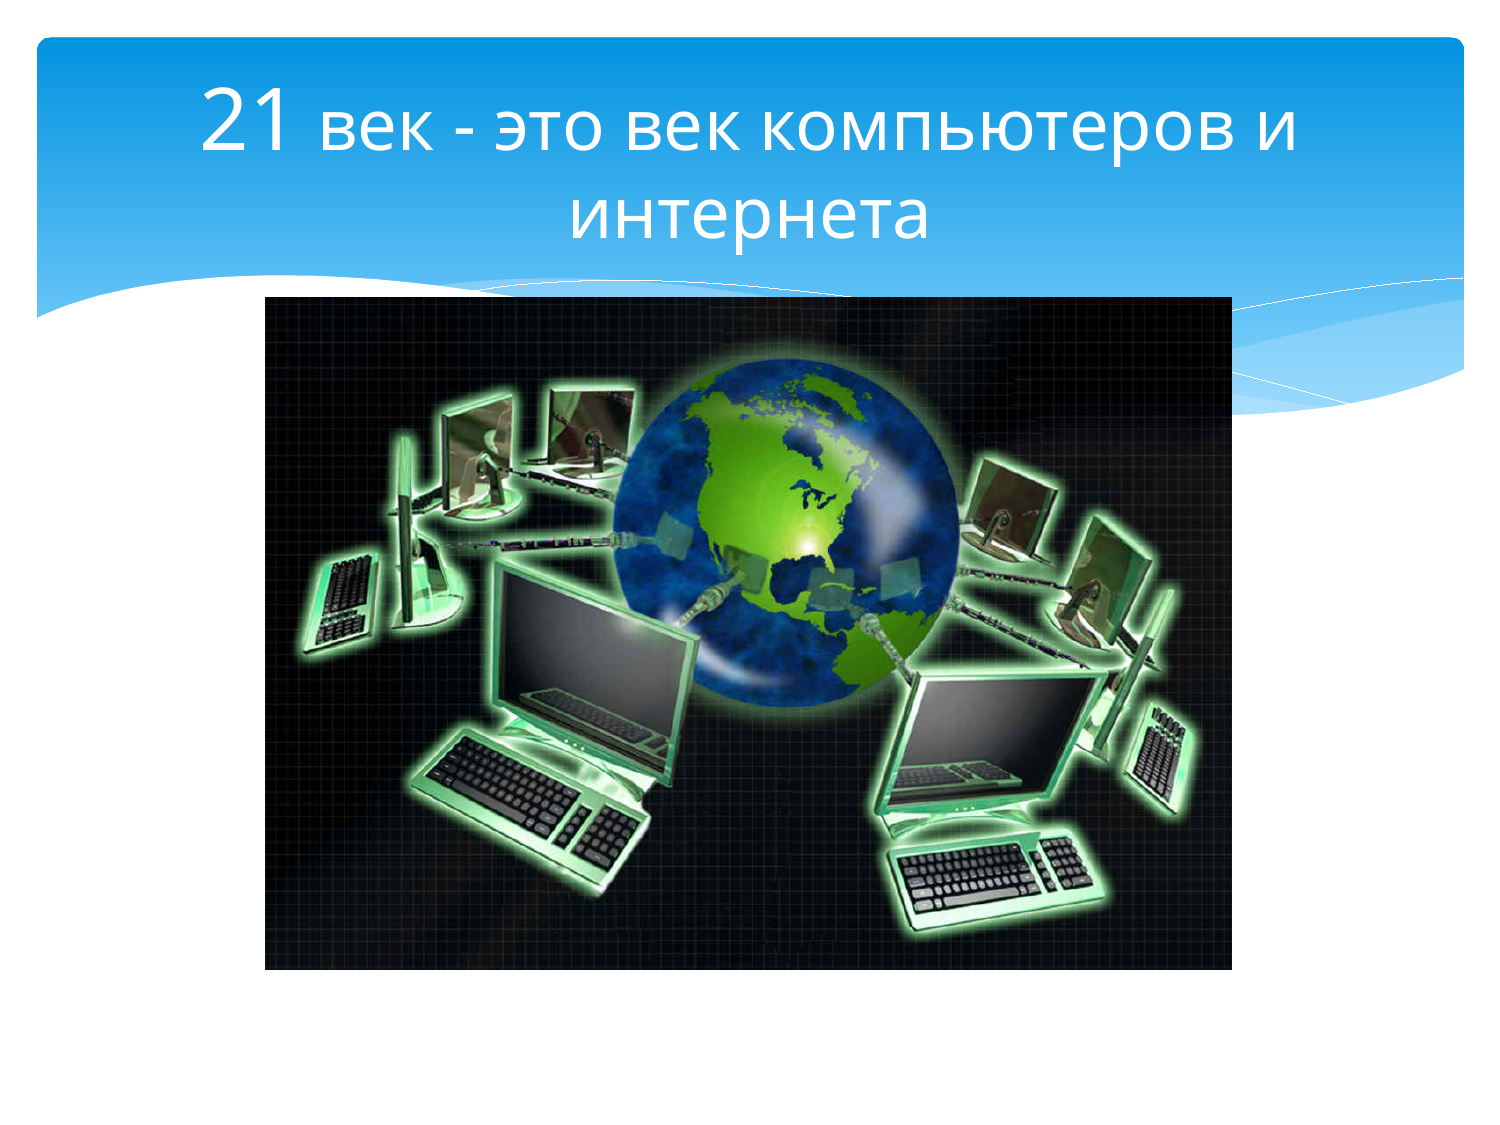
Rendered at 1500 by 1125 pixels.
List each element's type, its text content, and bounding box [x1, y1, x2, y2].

title 21 век - это век компьютеров и интернета [75, 55, 1425, 261]
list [265, 297, 1232, 970]
